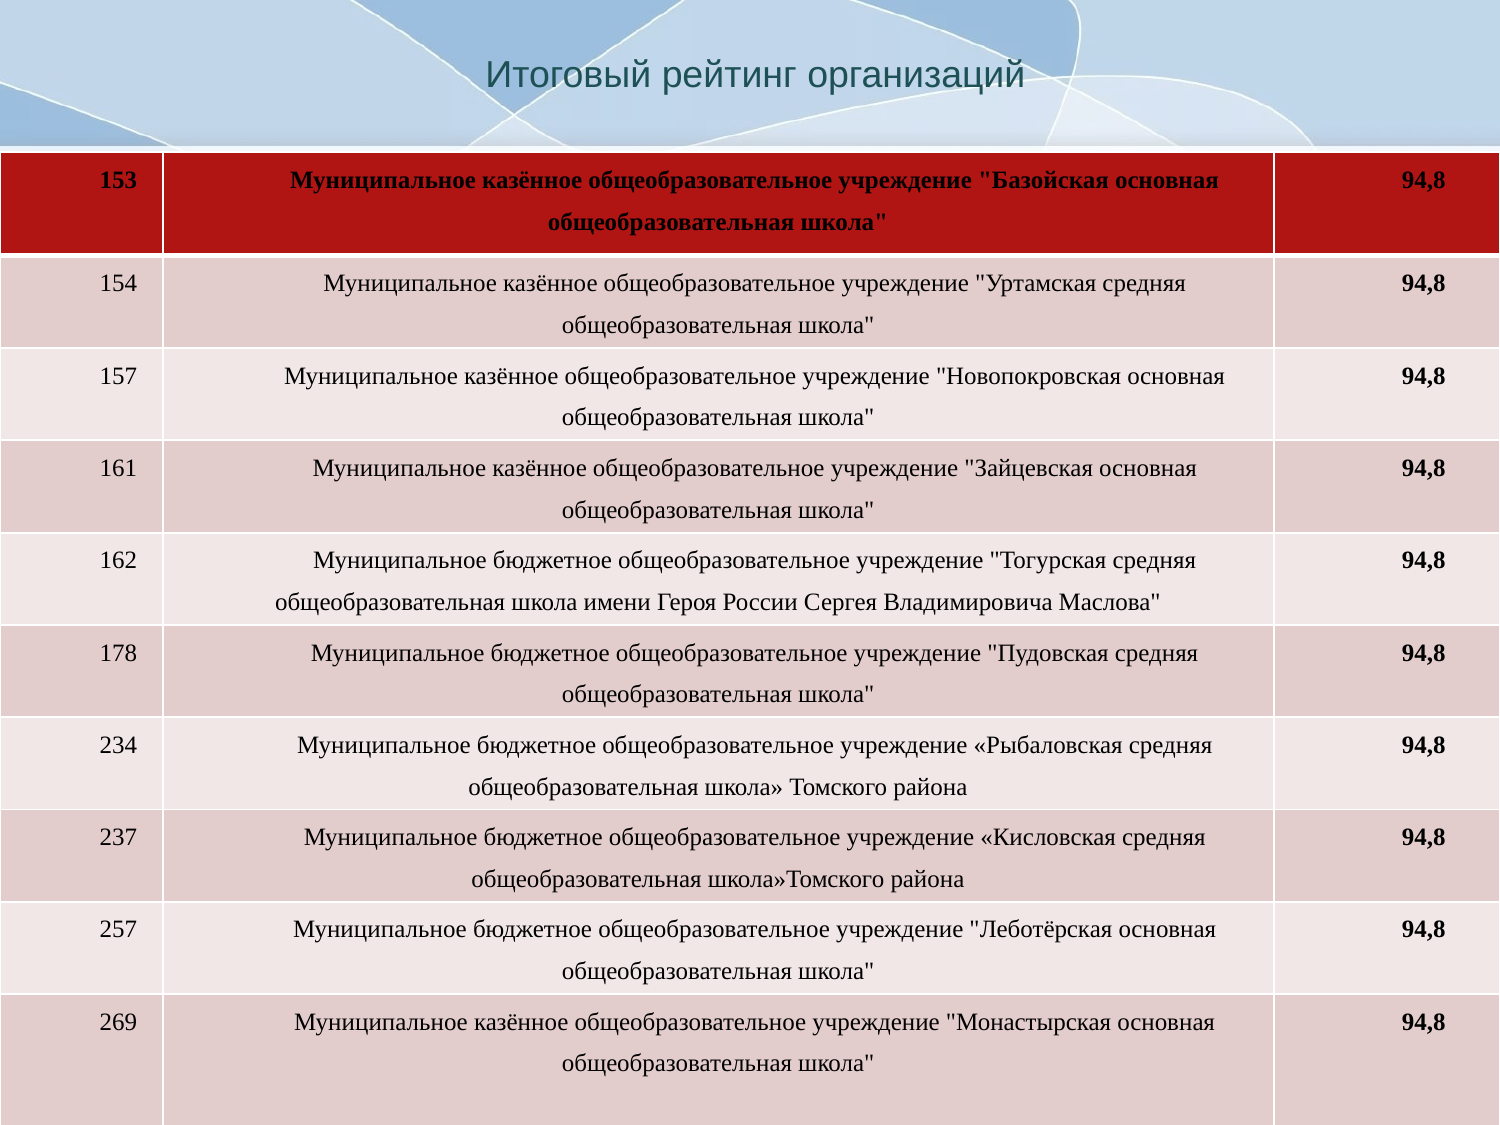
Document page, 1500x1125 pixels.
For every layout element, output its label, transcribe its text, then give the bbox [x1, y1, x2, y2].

table_cell Муниципальное казённое общеобразовательное учреждение "Уртамская средняя общеобразовательная школа" [164, 258, 1273, 347]
table_cell 94,8 [1275, 995, 1499, 1125]
table_cell Муниципальное бюджетное общеобразовательное учреждение "Пудовская средняя общеобразовательная школа" [164, 626, 1273, 716]
table_cell 94,8 [1275, 441, 1499, 532]
table_cell 157 [1, 349, 162, 439]
table_cell 237 [1, 810, 162, 901]
table_cell 161 [1, 441, 162, 532]
title Итоговый рейтинг организаций [75, 45, 1425, 151]
table_cell Муниципальное бюджетное общеобразовательное учреждение «Кисловская средняя общеобразовательная школа»Томского района [164, 810, 1273, 901]
table_cell 94,8 [1275, 349, 1499, 439]
table_header 153 [1, 153, 162, 253]
table_cell 94,8 [1275, 534, 1499, 624]
table_cell 94,8 [1275, 903, 1499, 993]
table_header Муниципальное казённое общеобразовательное учреждение "Базойская основная общеобразовательная школа" [164, 153, 1273, 253]
table_cell 94 [0, 0, 1500, 151]
table_cell 178 [1, 626, 162, 716]
table_cell Муниципальное казённое общеобразовательное учреждение "Зайцевская основная общеобразовательная школа" [164, 441, 1273, 532]
table_cell Муниципальное казённое общеобразовательное учреждение "Новопокровская основная общеобразовательная школа" [164, 349, 1273, 439]
table_cell 257 [1, 903, 162, 993]
table_cell 94,8 [1275, 626, 1499, 716]
table_cell Муниципальное бюджетное общеобразовательное учреждение «Рыбаловская средняя общеобразовательная школа» Томского района [164, 718, 1273, 809]
table_cell 94,8 [1275, 258, 1499, 347]
table_cell 154 [1, 258, 162, 347]
table_cell 162 [1, 534, 162, 624]
table_cell Муниципальное бюджетное общеобразовательное учреждение "Тогурская средняя общеобразовательная школа имени Героя России Сергея Владимировича Маслова" [164, 534, 1273, 624]
table_cell Муниципальное казённое общеобразовательное учреждение "Монастырская основная общеобразовательная школа" [164, 995, 1273, 1125]
table_cell 234 [1, 718, 162, 809]
table_header 94,8 [1275, 153, 1499, 253]
table_cell 94,8 [1275, 810, 1499, 901]
table_cell 94,8 [1275, 718, 1499, 809]
table_cell 269 [1, 995, 162, 1125]
table_cell Муниципальное бюджетное общеобразовательное учреждение "Леботёрская основная общеобразовательная школа" [164, 903, 1273, 993]
